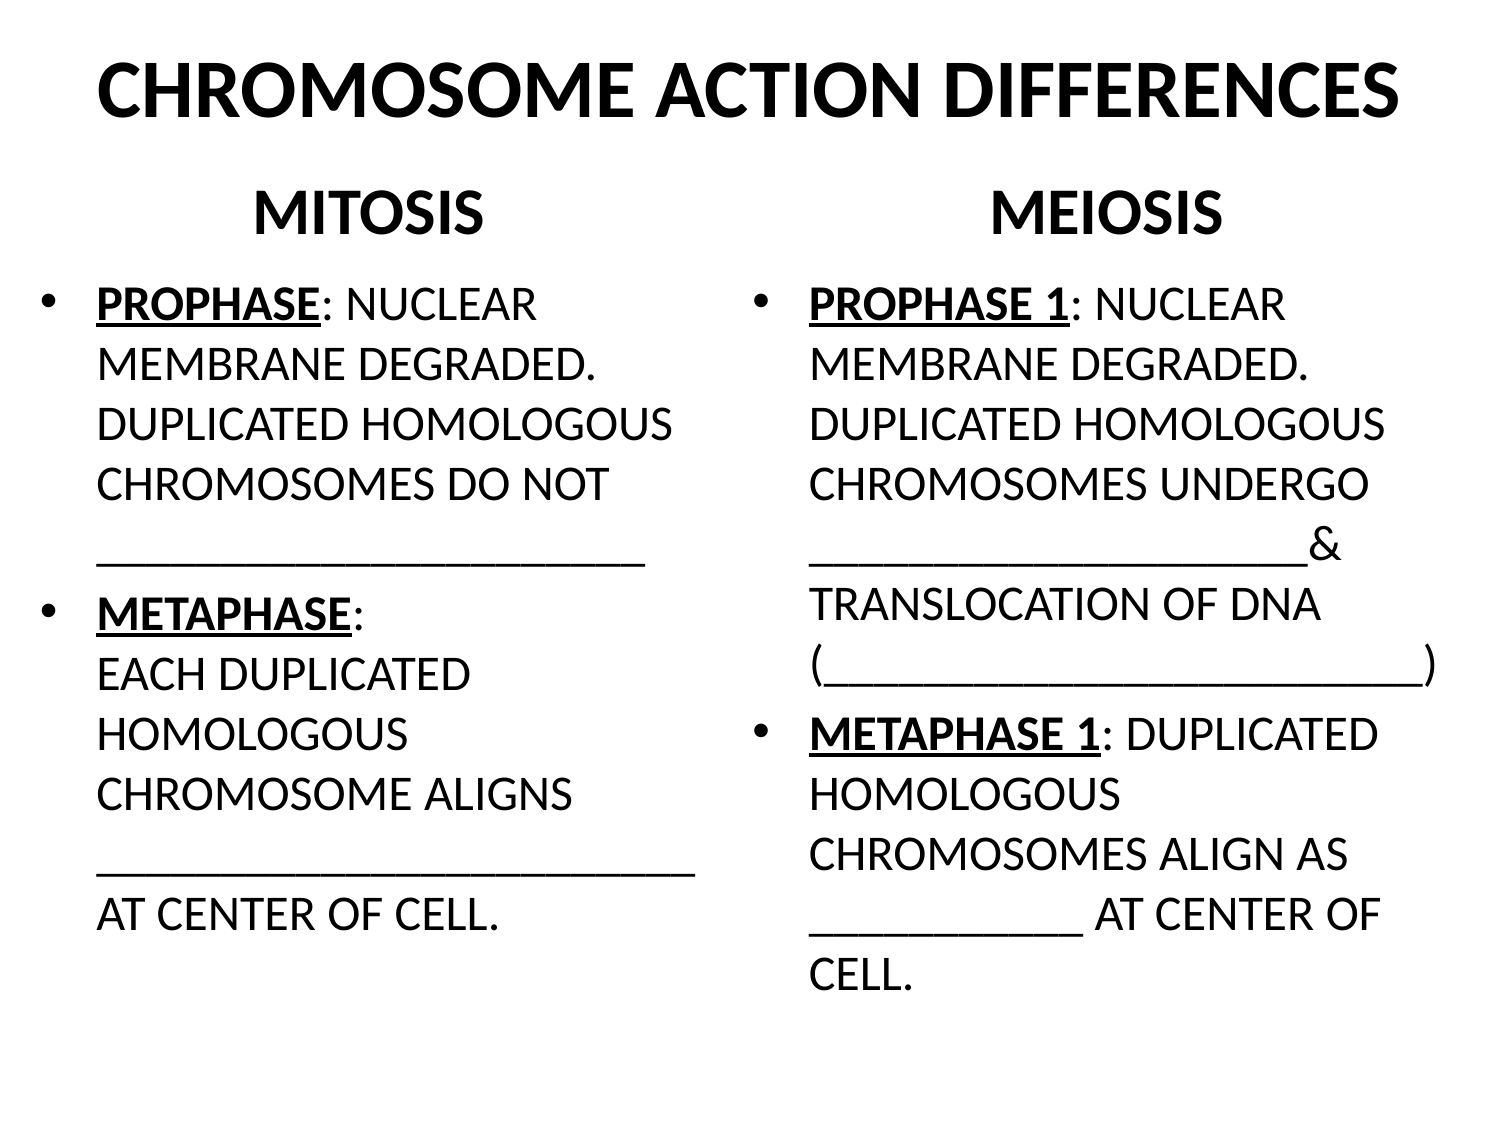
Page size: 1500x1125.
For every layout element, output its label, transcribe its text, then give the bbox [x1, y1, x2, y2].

title CHROMOSOME ACTION DIFFERENCES [75, 24, 1425, 143]
list PROPHASE: NUCLEAR MEMBRANE DEGRADED. DUPLICATED HOMOLOGOUS CHROMOSOMES DO NOT ______________________ METAPHASE: EACH DUPLICATED HOMOLOGOUS CHROMOSOME ALIGNS ________________________ AT CENTER OF CELL. [24, 262, 725, 1088]
list PROPHASE 1: NUCLEAR MEMBRANE DEGRADED. DUPLICATED HOMOLOGOUS CHROMOSOMES UNDERGO ____________________& TRANSLOCATION OF DNA (________________________) METAPHASE 1: DUPLICATED HOMOLOGOUS CHROMOSOMES ALIGN AS ___________ AT CENTER OF CELL. [737, 262, 1463, 1088]
list MITOSIS [37, 149, 701, 255]
list MEIOSIS [774, 149, 1438, 255]
